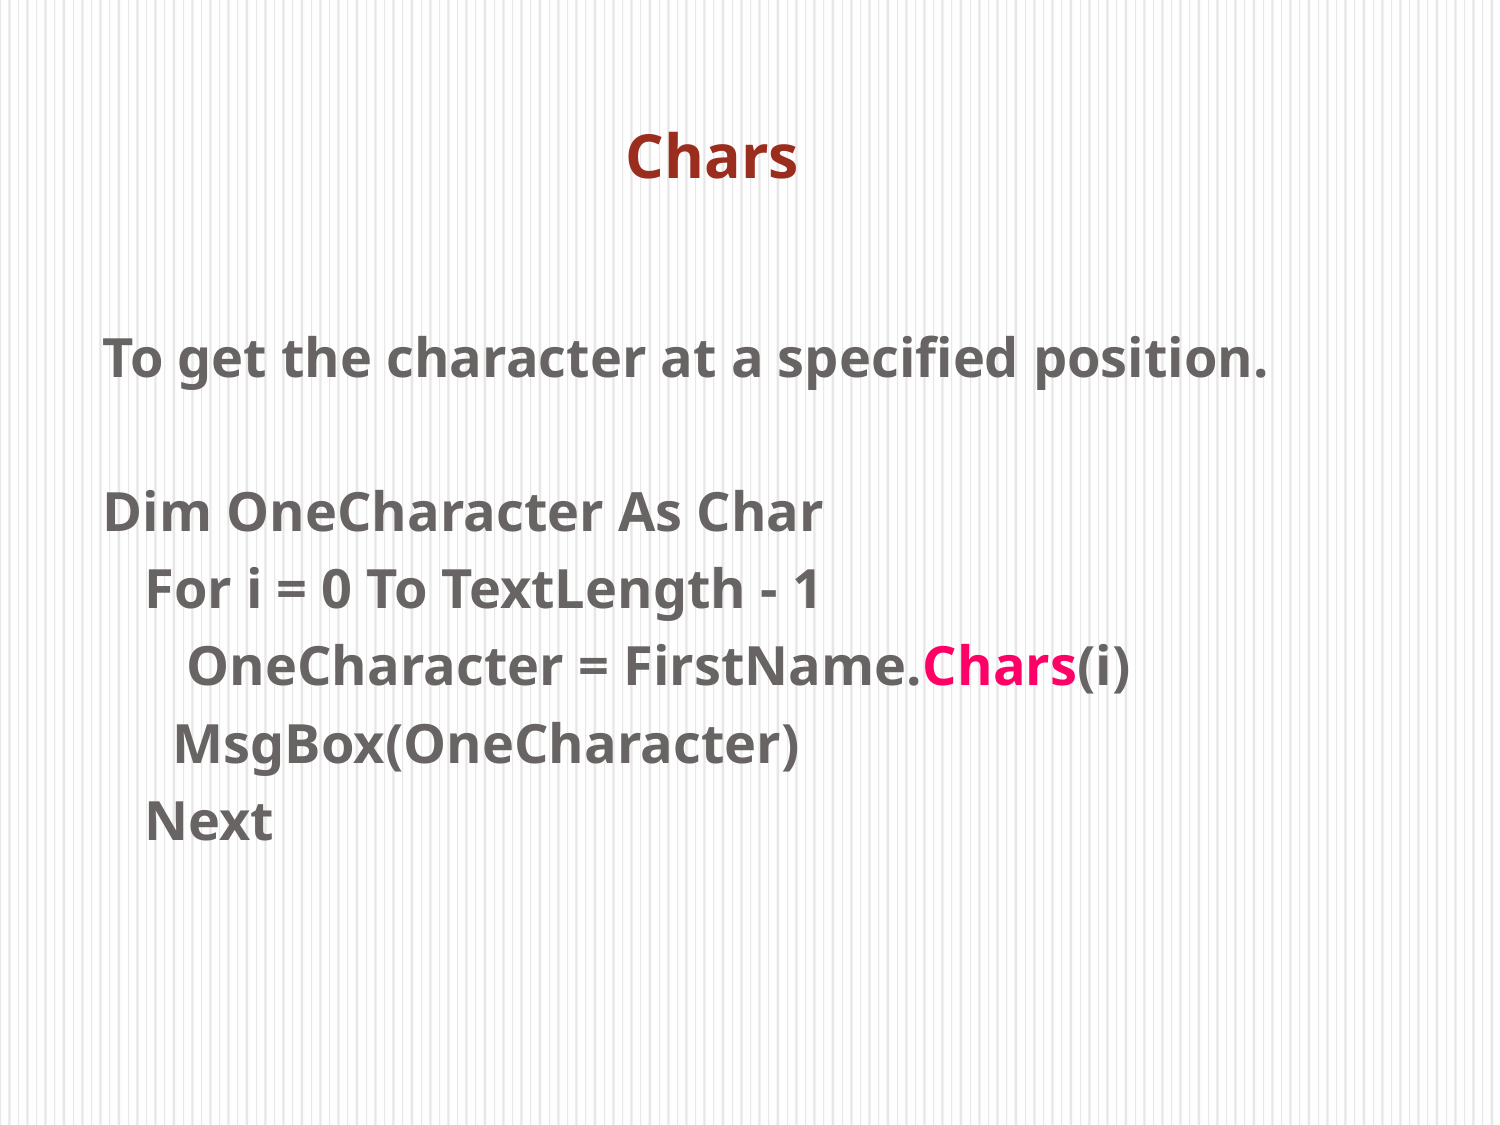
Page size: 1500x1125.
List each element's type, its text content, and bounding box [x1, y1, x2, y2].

title Chars [37, 37, 1388, 279]
subtitle To get the character at a specified position. Dim OneCharacter As Char For i = 0 To TextLength - 1 OneCharacter = FirstName.Chars(i) MsgBox(OneCharacter) Next [87, 315, 1388, 1026]
